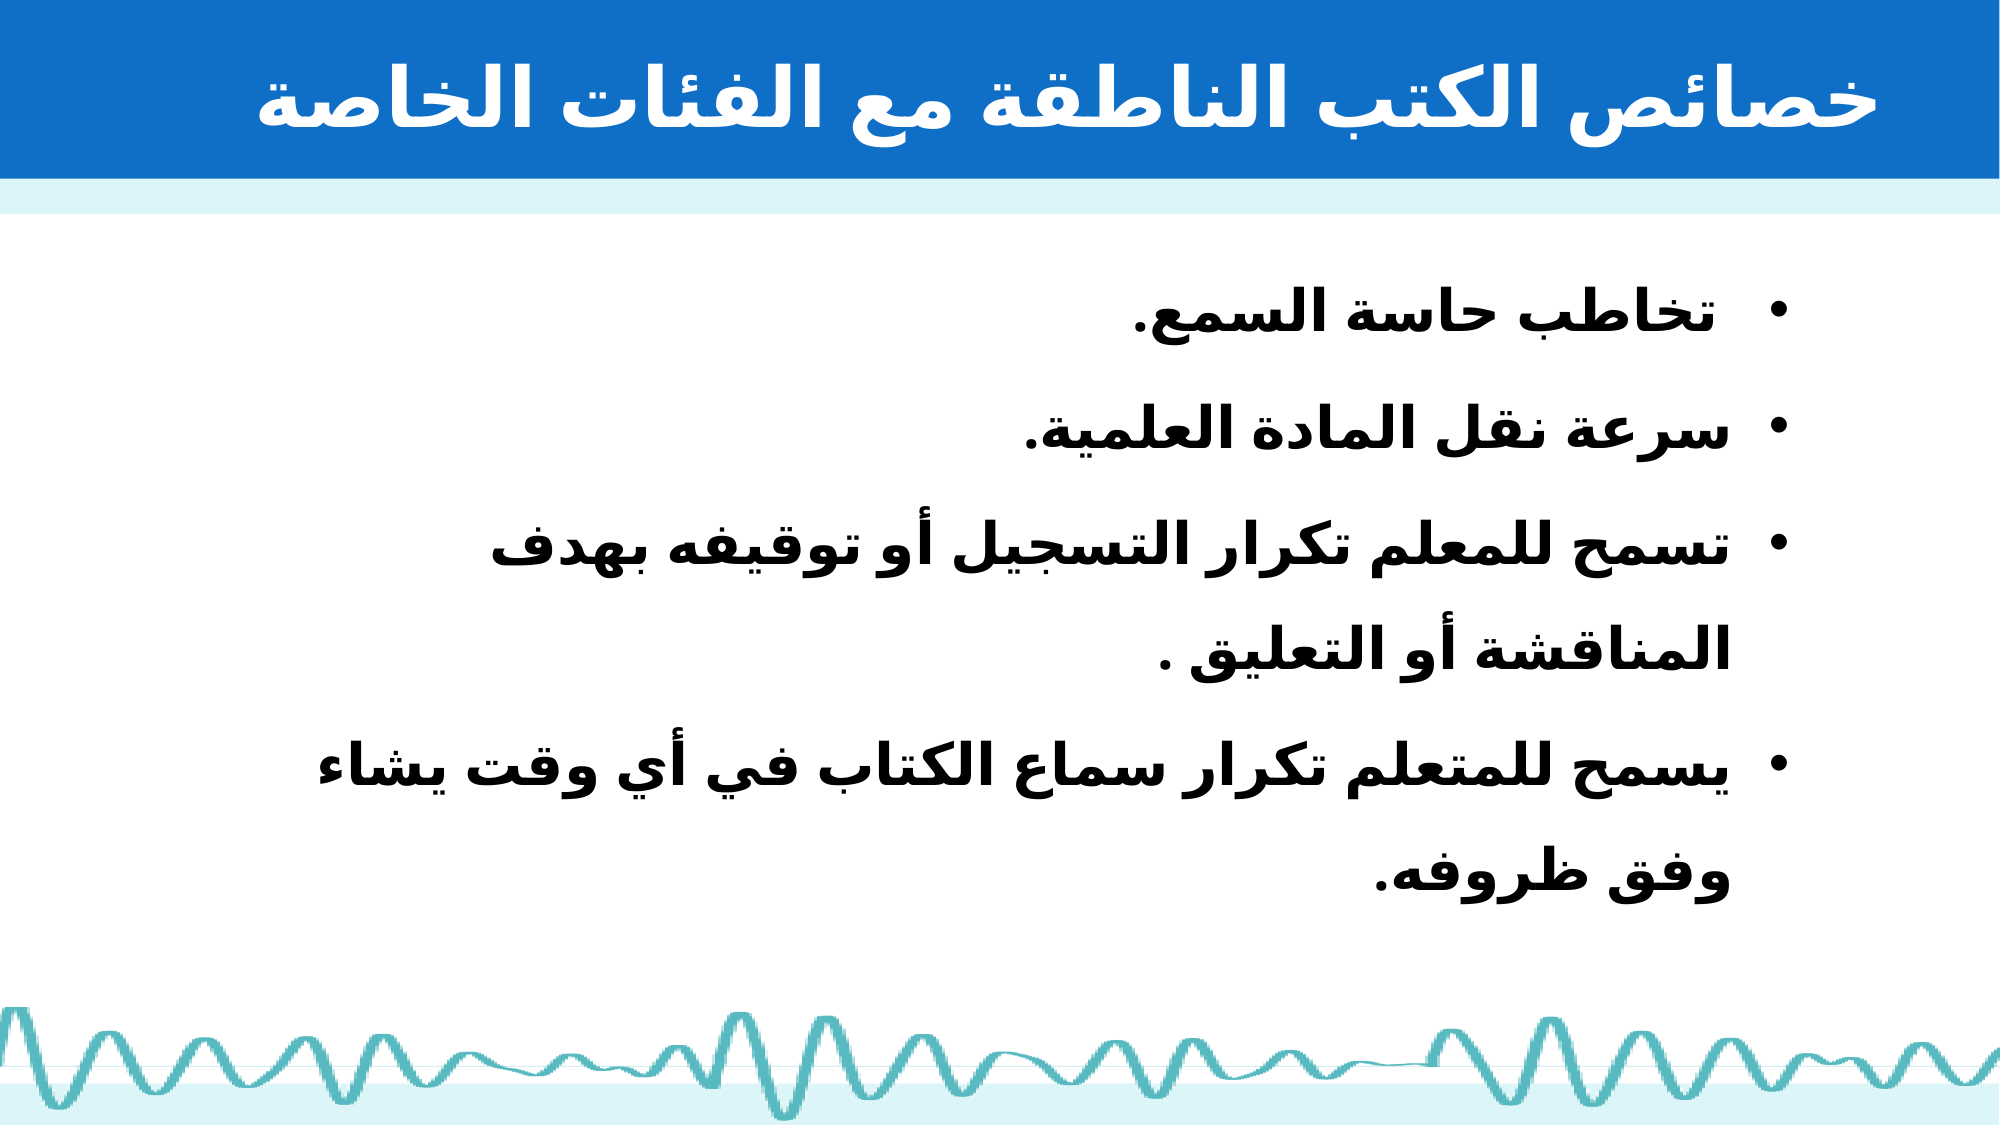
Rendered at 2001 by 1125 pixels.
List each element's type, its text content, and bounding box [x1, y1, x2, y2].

list تخاطب حاسة السمع. سرعة نقل المادة العلمية. تسمح للمعلم تكرار التسجيل أو توقيفه بهدف المناقشة أو التعليق . يسمح للمتعلم تكرار سماع الكتاب في أي وقت يشاء وفق ظروفه. [232, 231, 1805, 974]
title خصائص الكتب الناطقة مع الفئات الخاصة [99, 0, 1900, 188]
